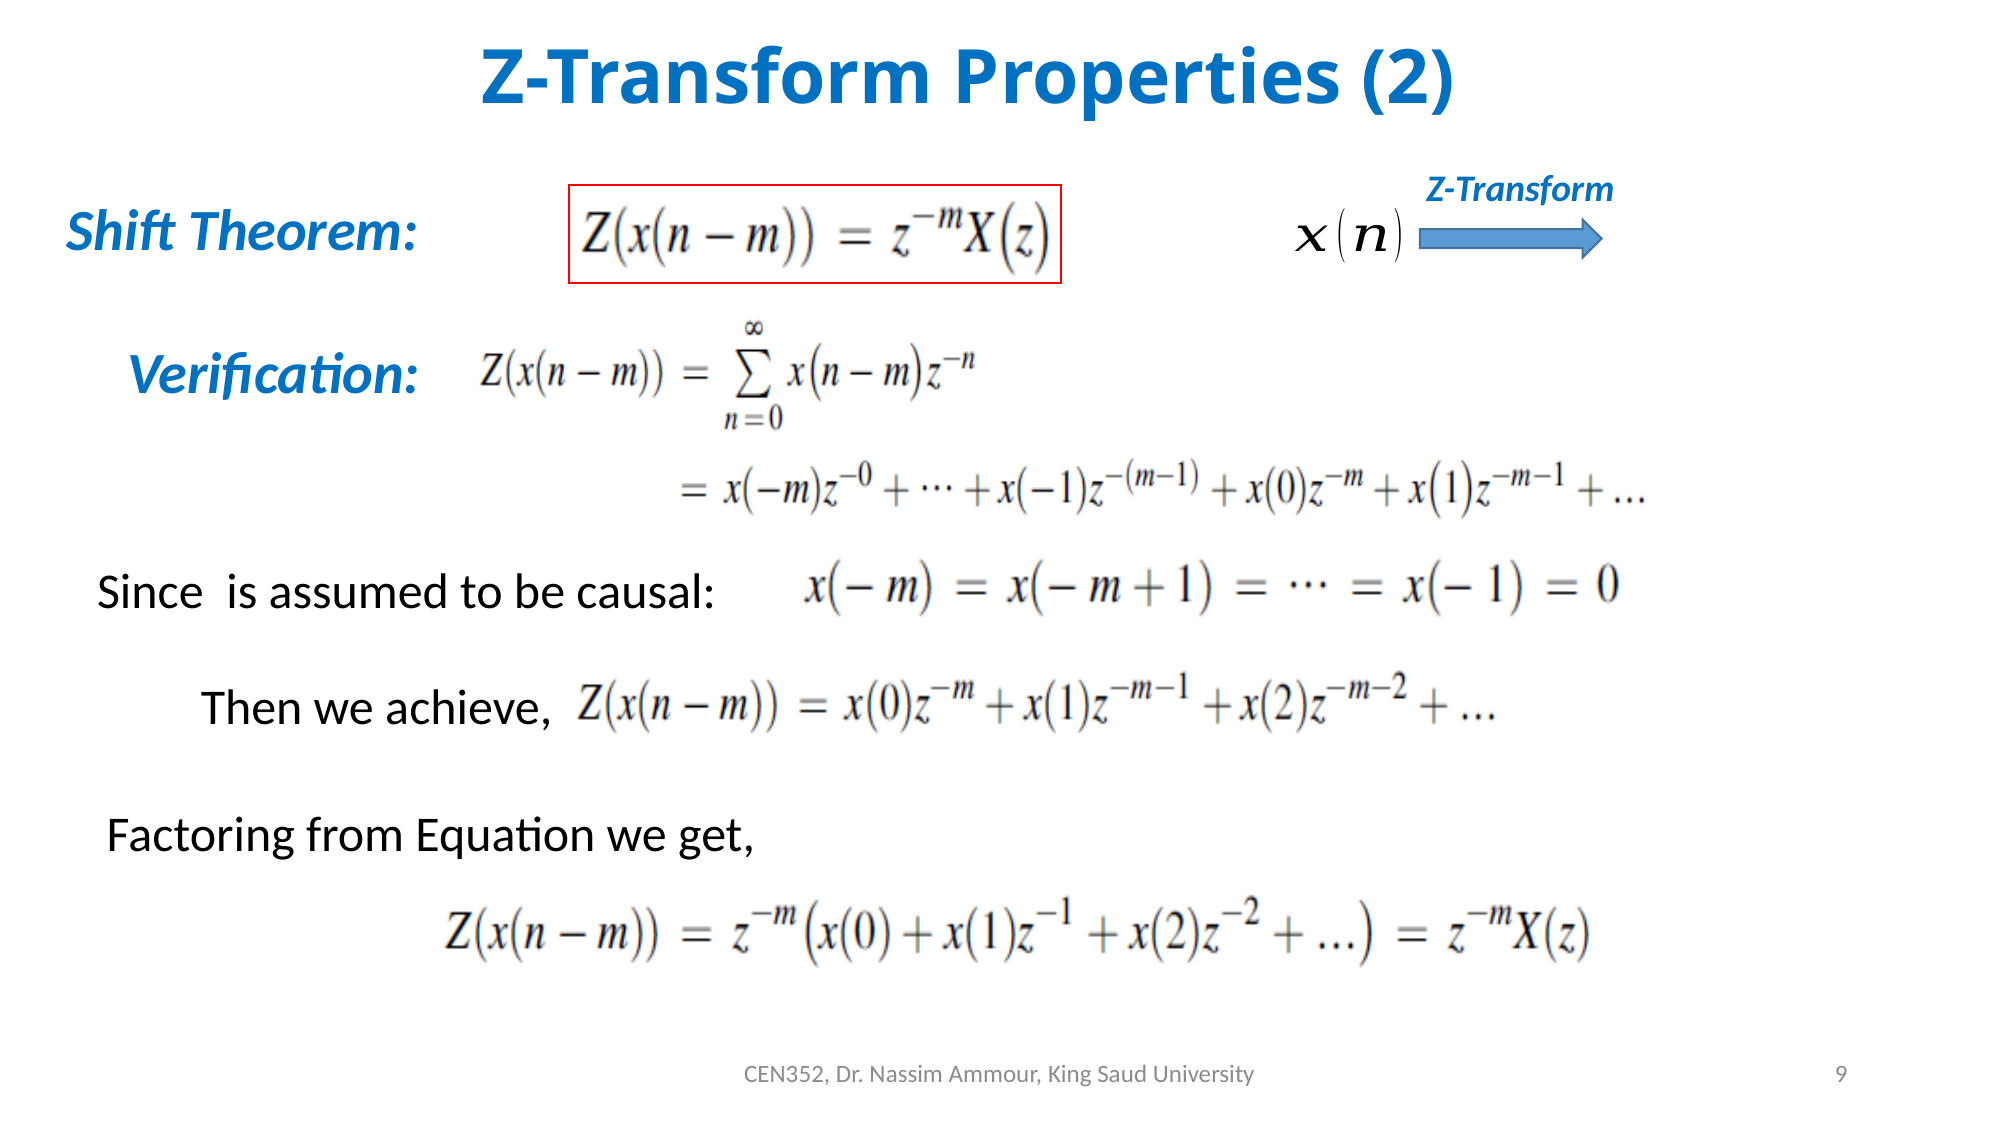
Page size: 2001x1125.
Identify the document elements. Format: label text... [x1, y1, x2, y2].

picture [433, 884, 1602, 973]
text_box Z-Transform Properties (2) [466, 21, 1490, 127]
slide_number 9 [1412, 1042, 1863, 1103]
text_box Shift Theorem: [51, 184, 434, 270]
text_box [184, 658, 1511, 745]
footer CEN352, Dr. Nassim Ammour, King Saud University [662, 1042, 1338, 1103]
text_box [1290, 156, 1748, 273]
text_box Verification: [112, 327, 436, 413]
picture [569, 184, 1062, 284]
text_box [30, 535, 1638, 629]
picture [462, 306, 1661, 528]
